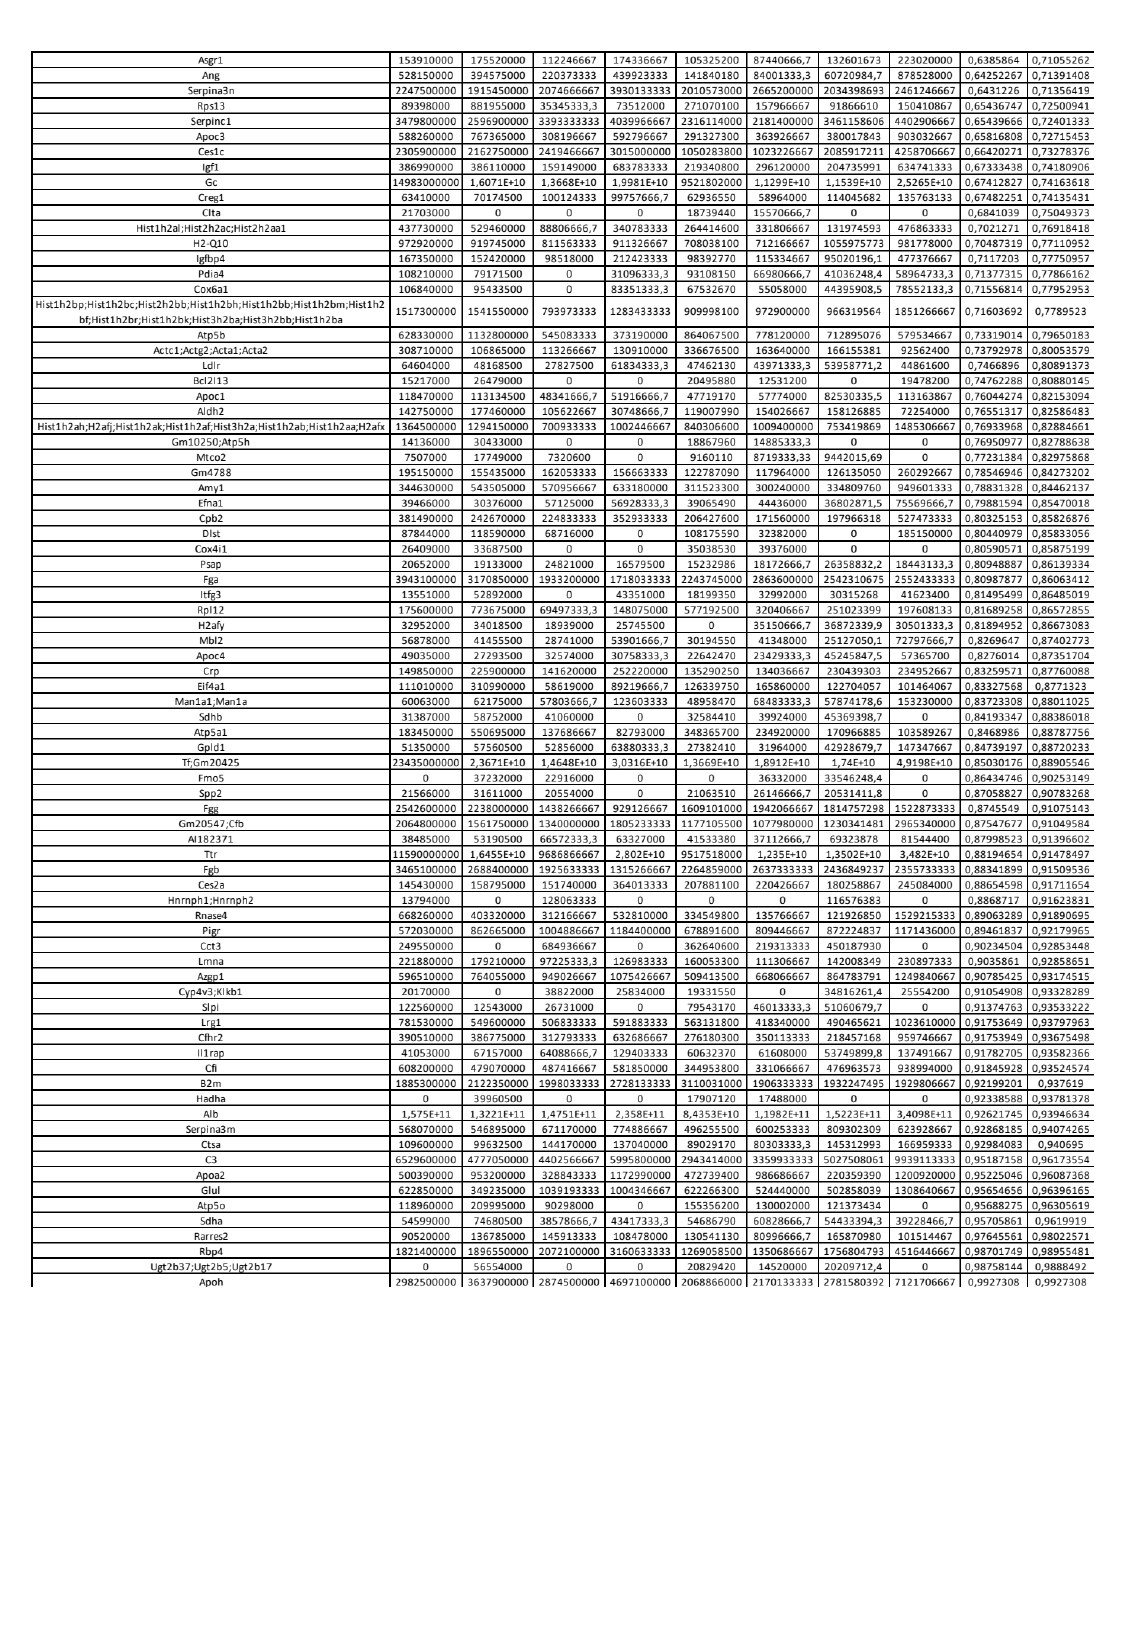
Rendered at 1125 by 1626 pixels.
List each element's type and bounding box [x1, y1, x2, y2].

picture [30, 51, 1094, 1287]
